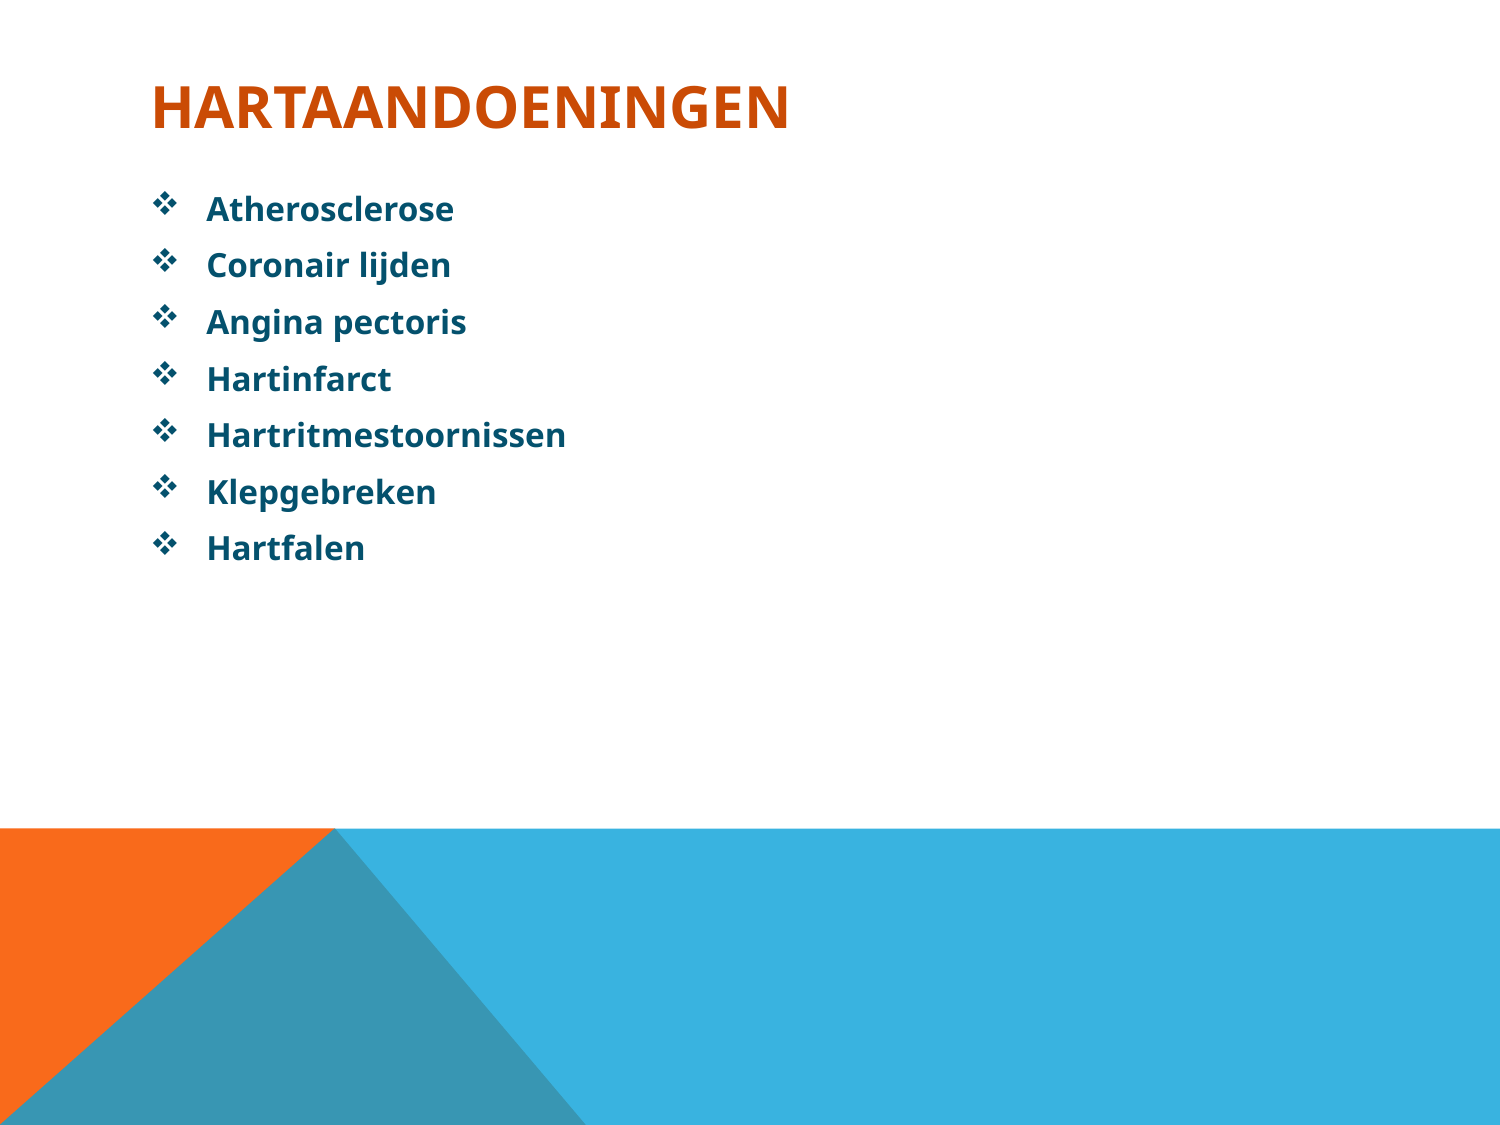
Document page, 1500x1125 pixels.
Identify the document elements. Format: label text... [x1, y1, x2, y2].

title Hartaandoeningen [135, 60, 1369, 150]
list Atherosclerose Coronair lijden Angina pectoris Hartinfarct Hartritmestoornissen Klepgebreken Hartfalen [135, 180, 1369, 768]
